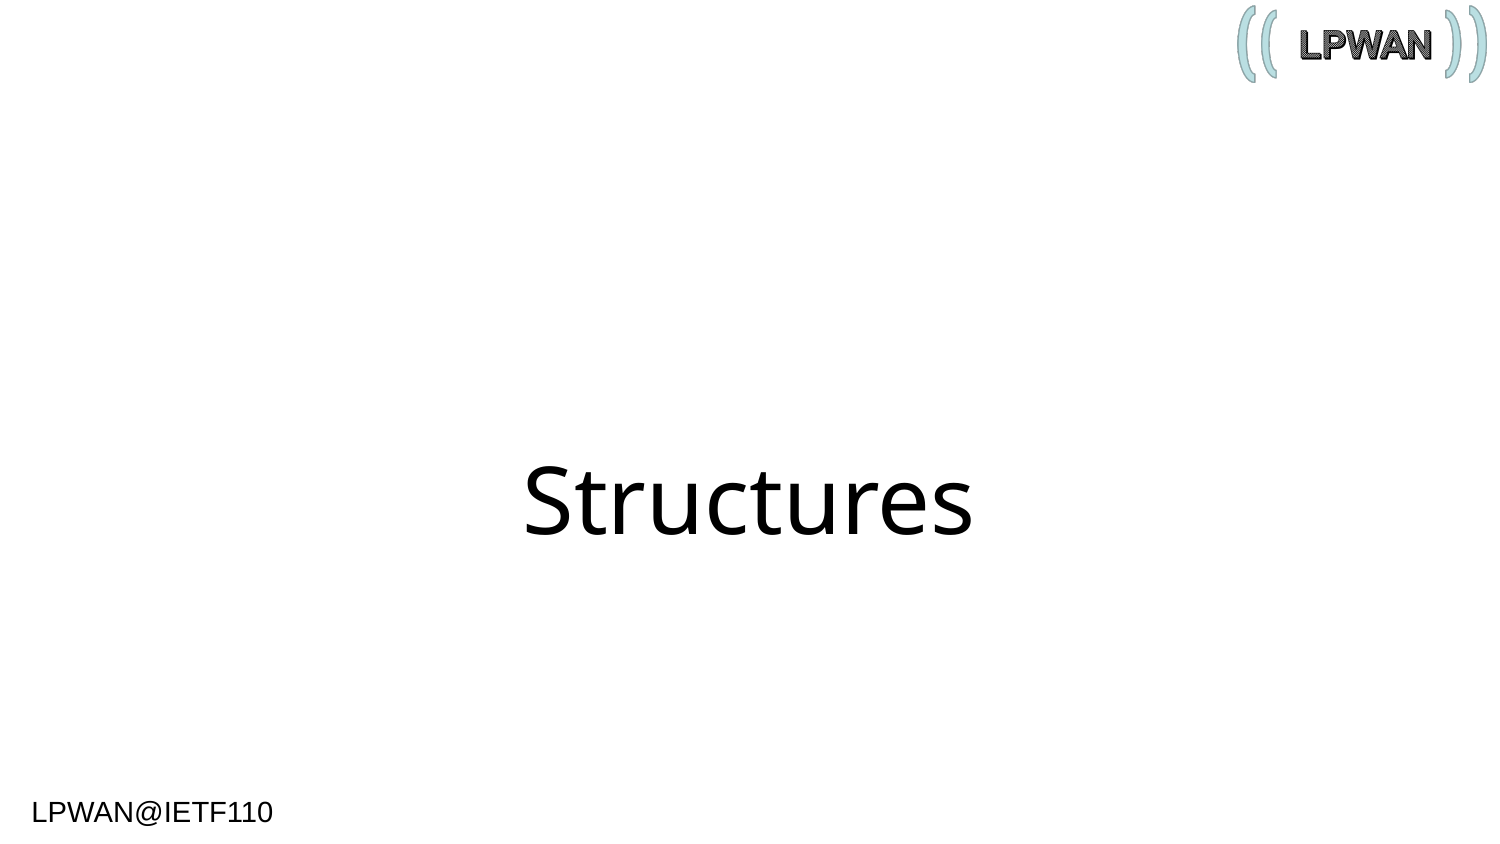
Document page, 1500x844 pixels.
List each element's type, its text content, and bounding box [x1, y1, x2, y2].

title Structures [102, 210, 1397, 562]
picture [1237, 5, 1487, 83]
